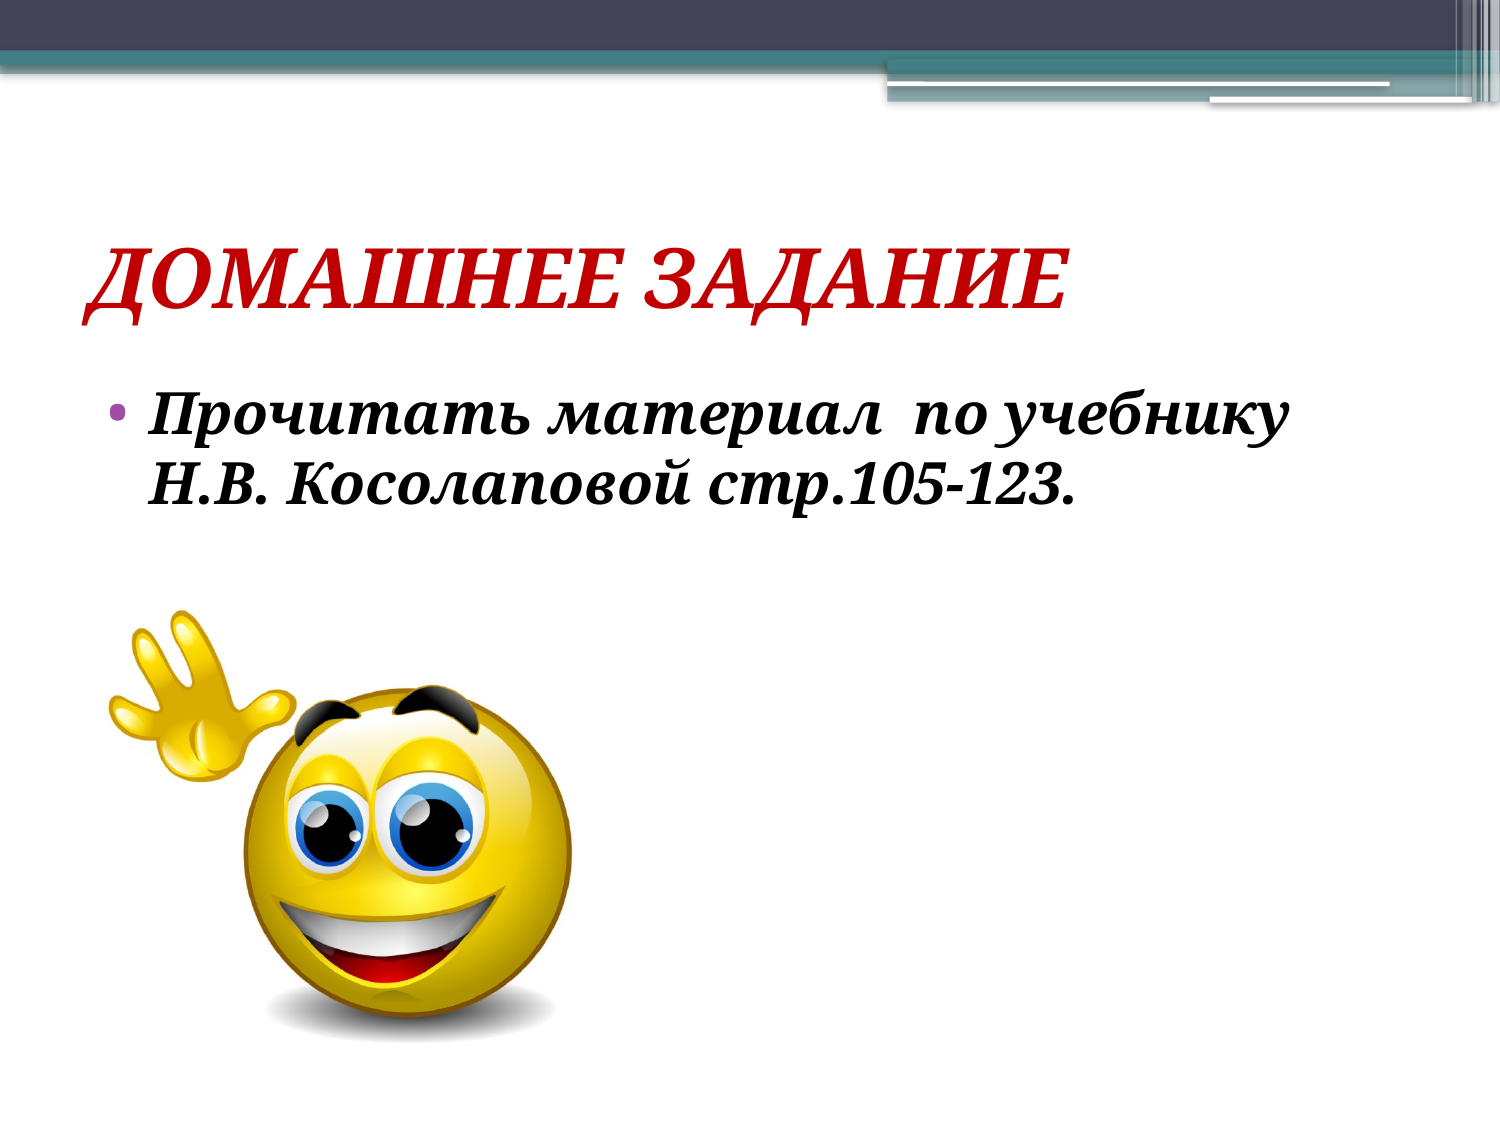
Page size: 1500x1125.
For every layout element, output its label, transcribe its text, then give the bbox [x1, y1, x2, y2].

title ДОМАШНЕЕ ЗАДАНИЕ [75, 187, 1425, 363]
picture [105, 585, 583, 1063]
list Прочитать материал по учебнику Н.В. Косолаповой стр.105-123. [75, 368, 1425, 1079]
